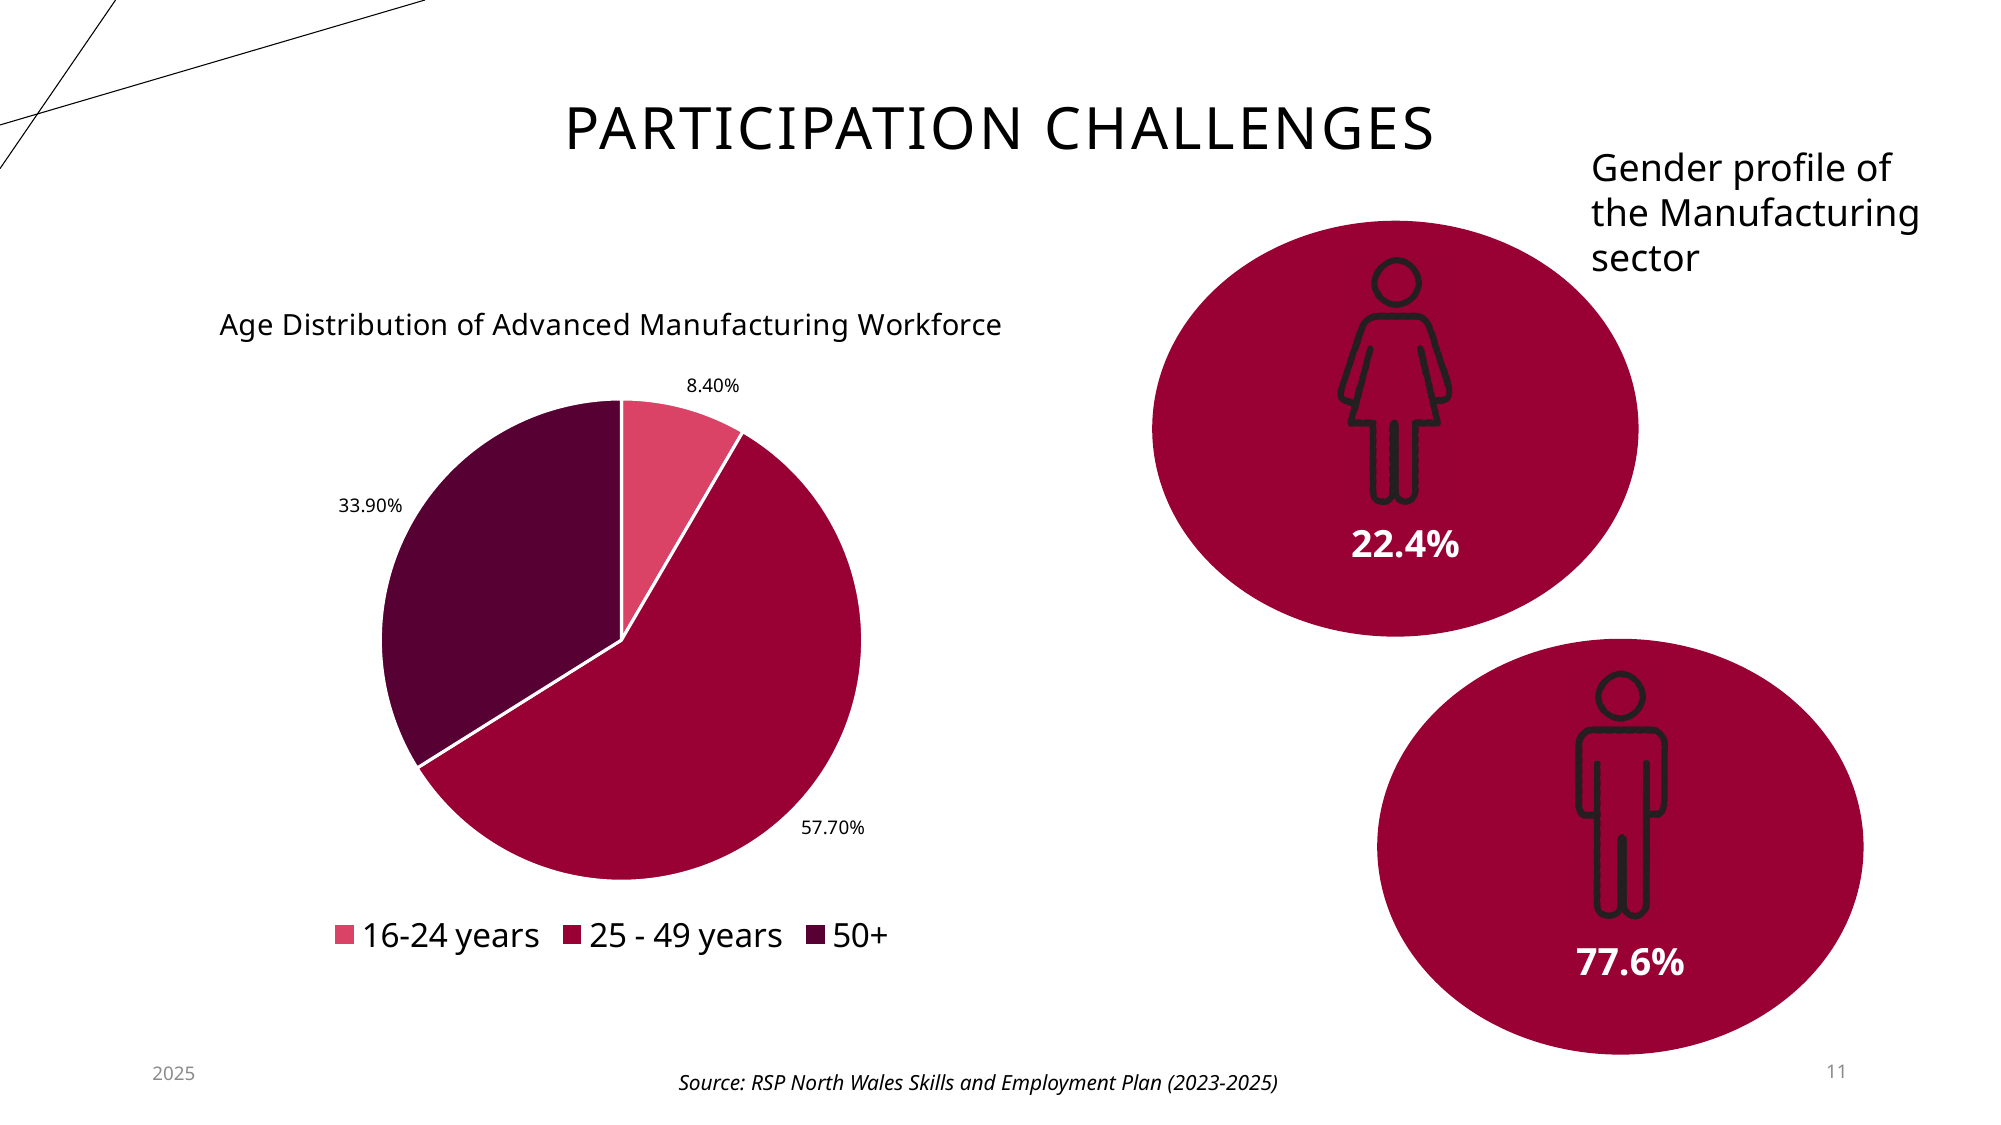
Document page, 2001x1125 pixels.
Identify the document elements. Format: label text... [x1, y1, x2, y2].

chart [7, 274, 1216, 964]
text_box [1153, 221, 1638, 636]
slide_number 11 [1412, 1054, 1863, 1103]
title Participation Challenges [137, 22, 1863, 240]
slide_number 2025 [137, 1042, 588, 1103]
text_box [1378, 639, 1863, 1054]
text_box Source: RSP North Wales Skills and Employment Plan (2023-2025) [663, 1062, 1302, 1102]
